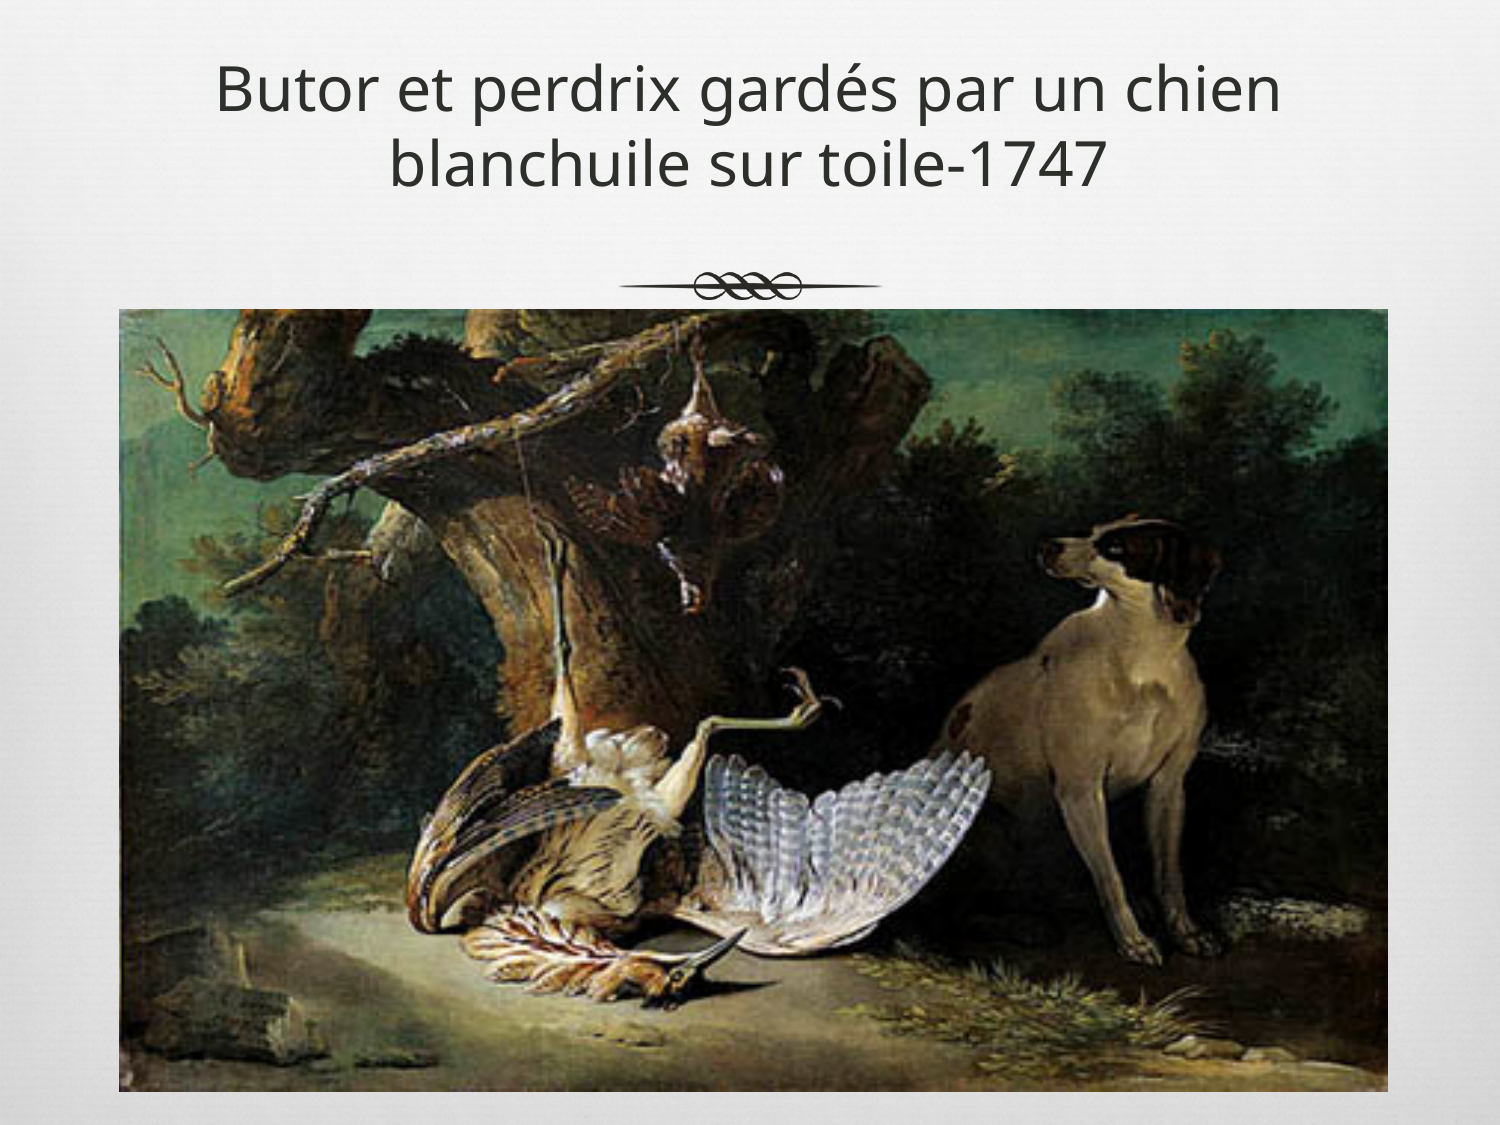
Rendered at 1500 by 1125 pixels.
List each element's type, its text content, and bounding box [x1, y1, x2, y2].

picture [615, 272, 885, 300]
title Butor et perdrix gardés par un chien blanc huile sur toile-1747 [112, 11, 1388, 236]
picture [119, 308, 1388, 1092]
